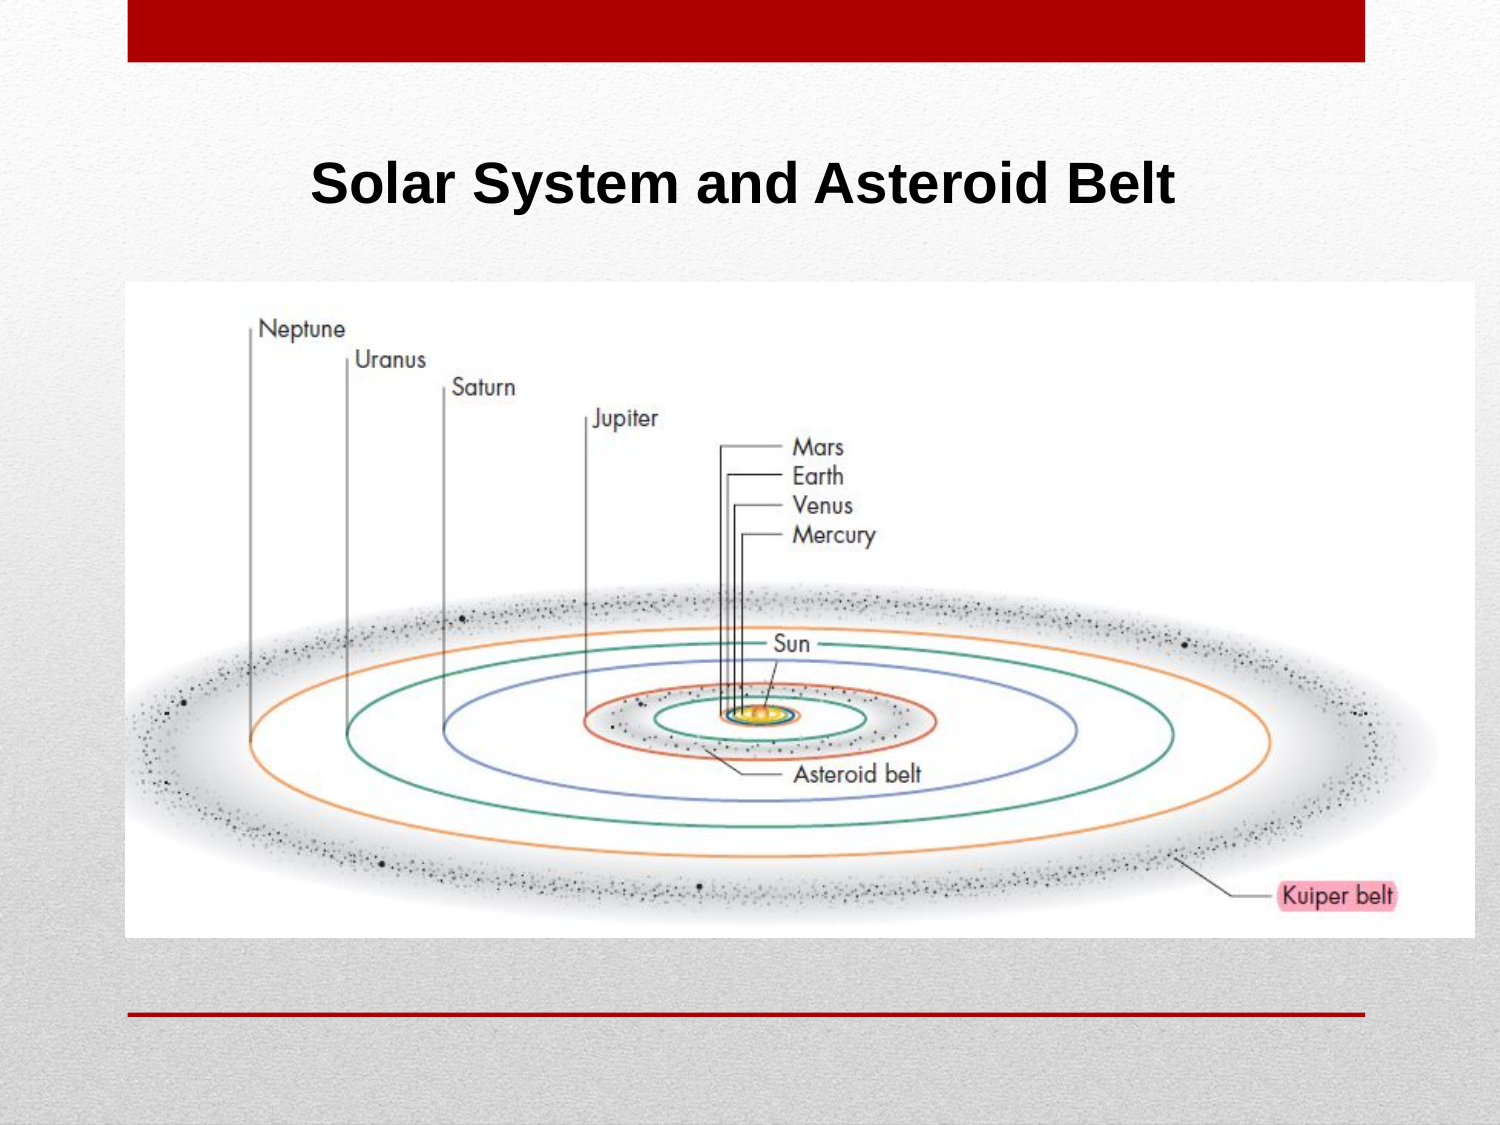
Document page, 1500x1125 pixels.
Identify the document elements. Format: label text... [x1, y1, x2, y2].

text_box Solar System and Asteroid Belt [296, 137, 1221, 223]
picture [124, 281, 1476, 939]
